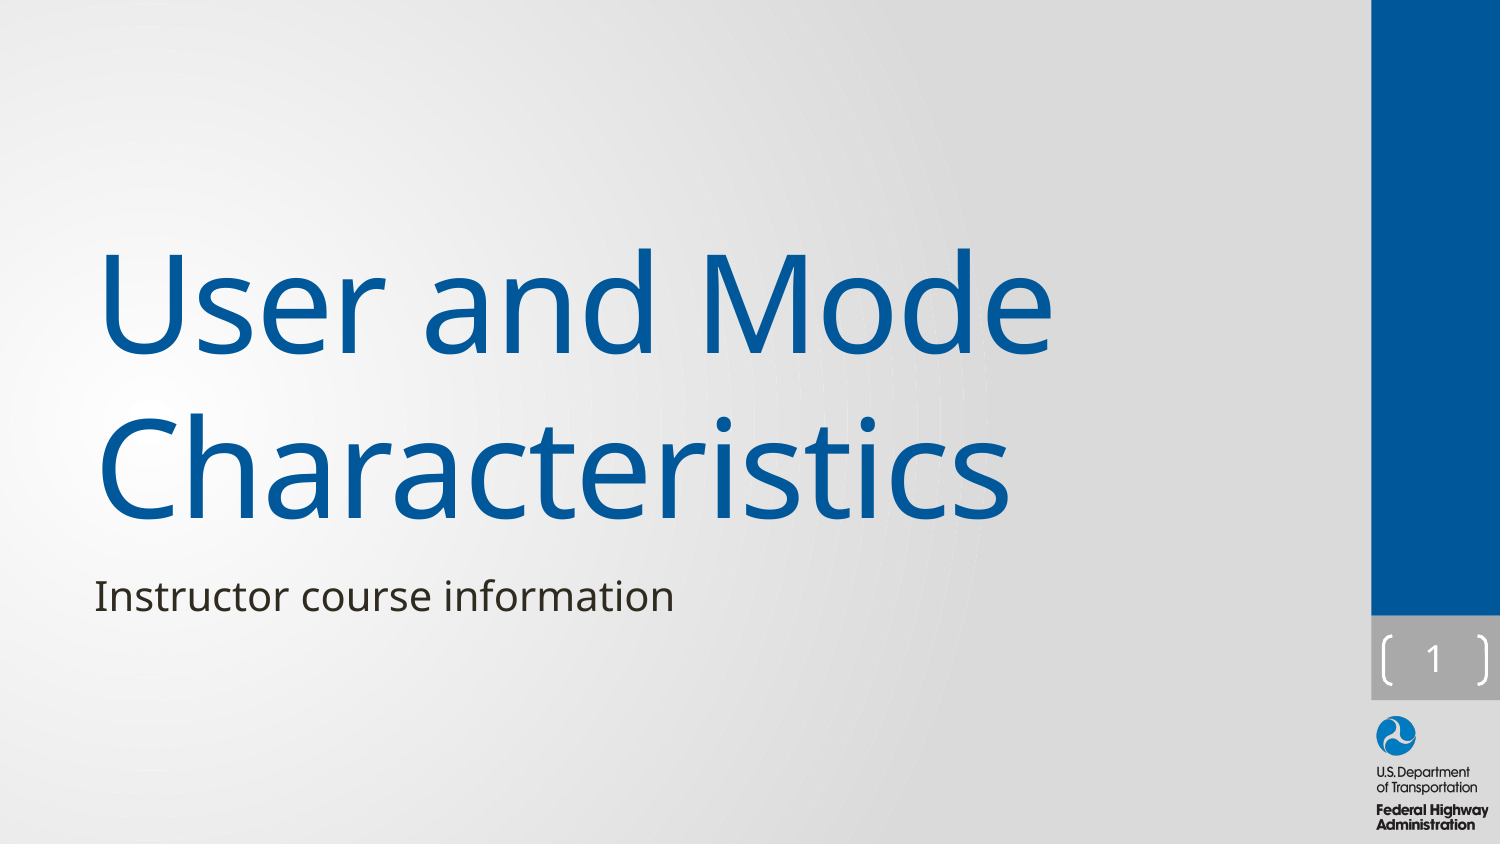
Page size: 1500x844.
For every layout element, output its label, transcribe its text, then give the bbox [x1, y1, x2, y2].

slide_number 1 [1381, 634, 1488, 687]
subtitle Instructor course information [79, 562, 1140, 694]
title User and Mode Characteristics [79, 234, 1317, 554]
